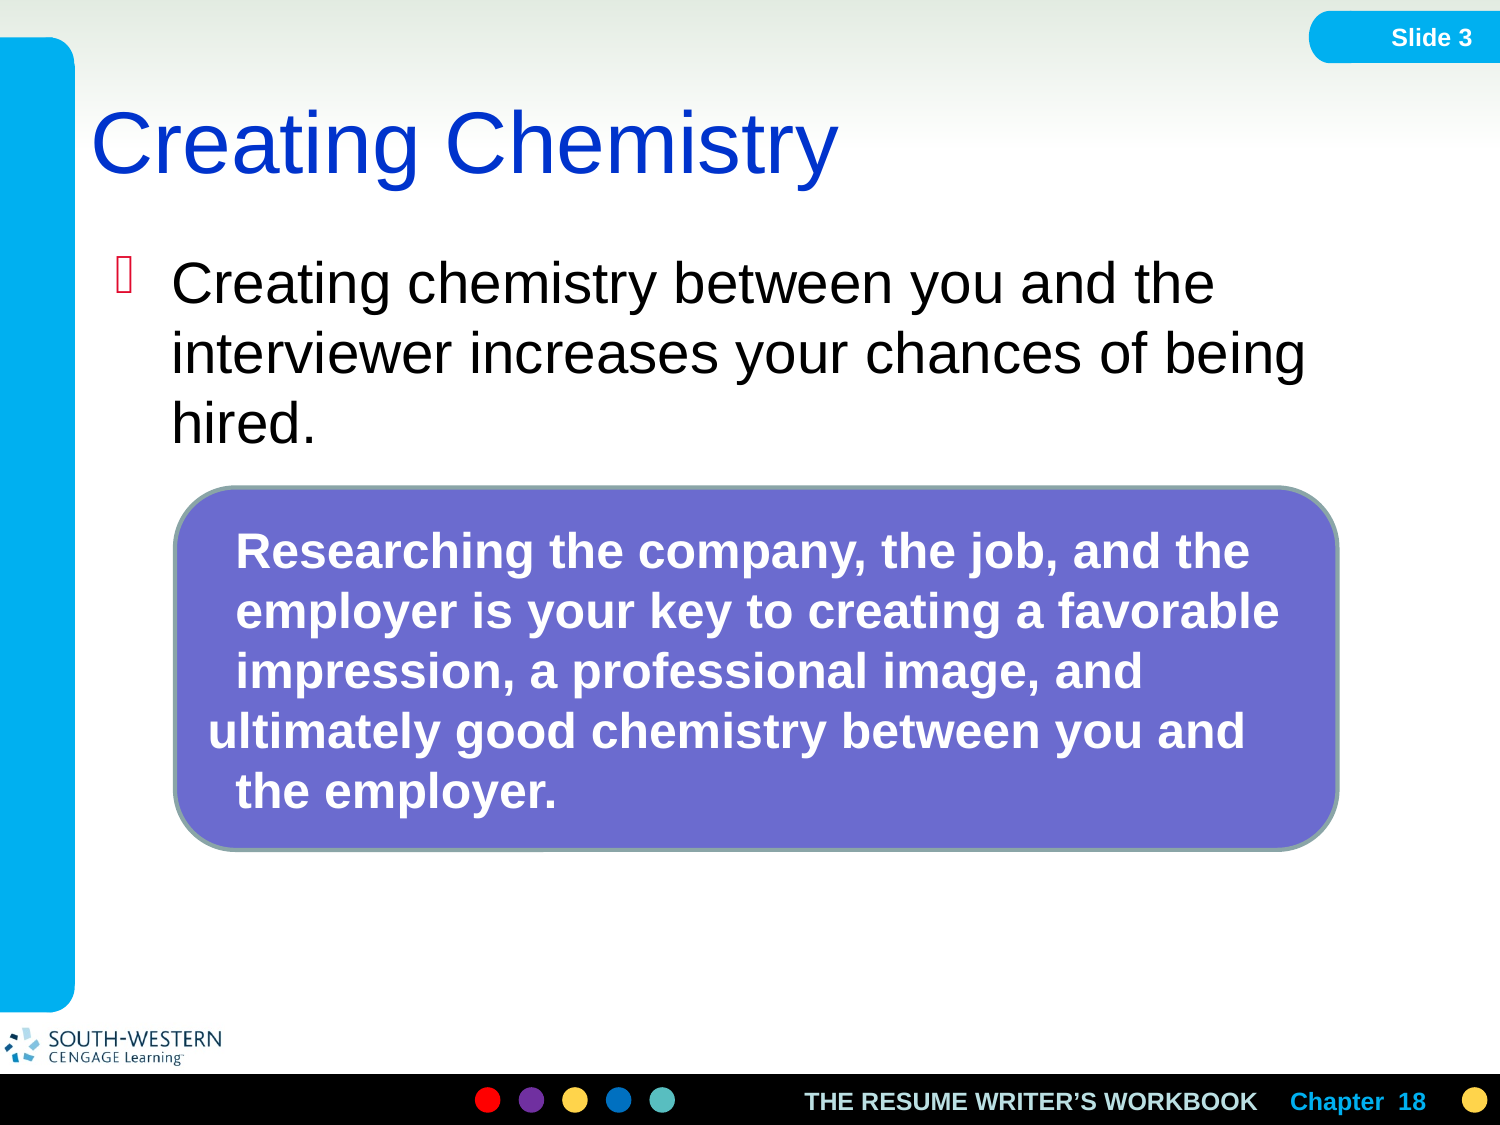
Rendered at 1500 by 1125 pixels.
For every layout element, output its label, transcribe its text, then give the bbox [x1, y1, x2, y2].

slide_number Slide 3 [1312, 13, 1488, 93]
text_box Researching the company, the job, and the employer is your key to creating a favorable impression, a professional image, and ultimately good chemistry between you and the employer. [172, 485, 1340, 853]
picture [0, 1022, 225, 1073]
list Creating chemistry between you and the interviewer increases your chances of being hired. [99, 237, 1451, 981]
footer Chapter 18 [1274, 1075, 1476, 1125]
title Creating Chemistry [74, 44, 1426, 233]
